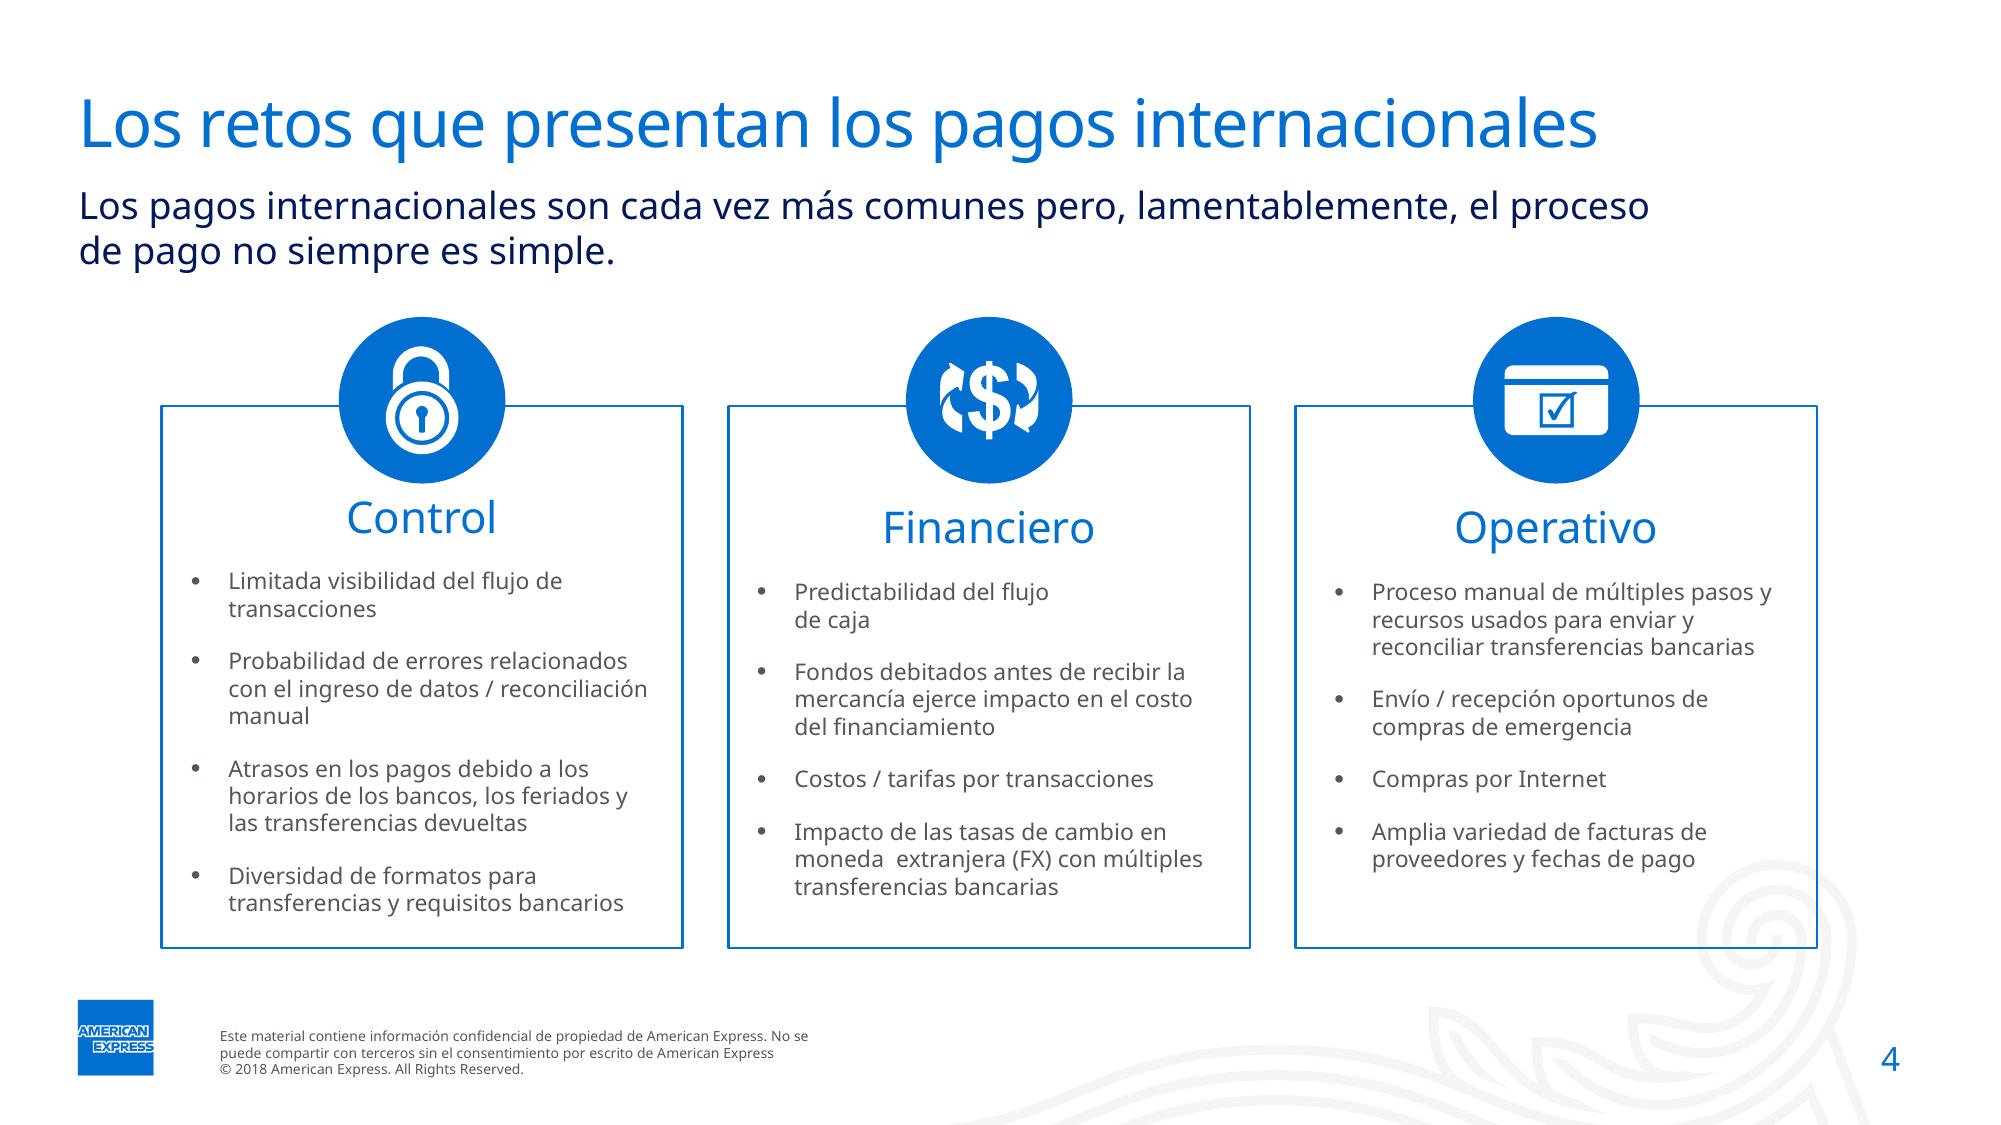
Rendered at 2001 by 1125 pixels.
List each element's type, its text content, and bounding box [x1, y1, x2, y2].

text_box Financiero Predictabilidad del flujo de caja Fondos debitados antes de recibir la mercancía ejerce impacto en el costo del financiamiento Costos / tarifas por transacciones Impacto de las tasas de cambio en moneda extranjera (FX) con múltiples transferencias bancarias [756, 500, 1222, 900]
picture [65, 987, 166, 1088]
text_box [338, 316, 506, 484]
slide_number 4 [1800, 1033, 1900, 1084]
text_box [1295, 405, 1818, 948]
text_box [728, 405, 1250, 948]
text_box [161, 405, 683, 948]
text_box Operativo Proceso manual de múltiples pasos y recursos usados para enviar y reconciliar transferencias bancarias Envío / recepción oportunos de compras de emergencia Compras por Internet Amplia variedad de facturas de proveedores y fechas de pago [1334, 500, 1779, 873]
title Los retos que presentan los pagos internacionales [78, 90, 1879, 278]
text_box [905, 316, 1073, 484]
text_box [1473, 316, 1640, 484]
text_box Control Limitada visibilidad del flujo de transacciones Probabilidad de errores relacionados con el ingreso de datos / reconciliación manual Atrasos en los pagos debido a los horarios de los bancos, los feriados y las transferencias devueltas Diversidad de formatos para transferencias y requisitos bancarios [190, 489, 654, 917]
